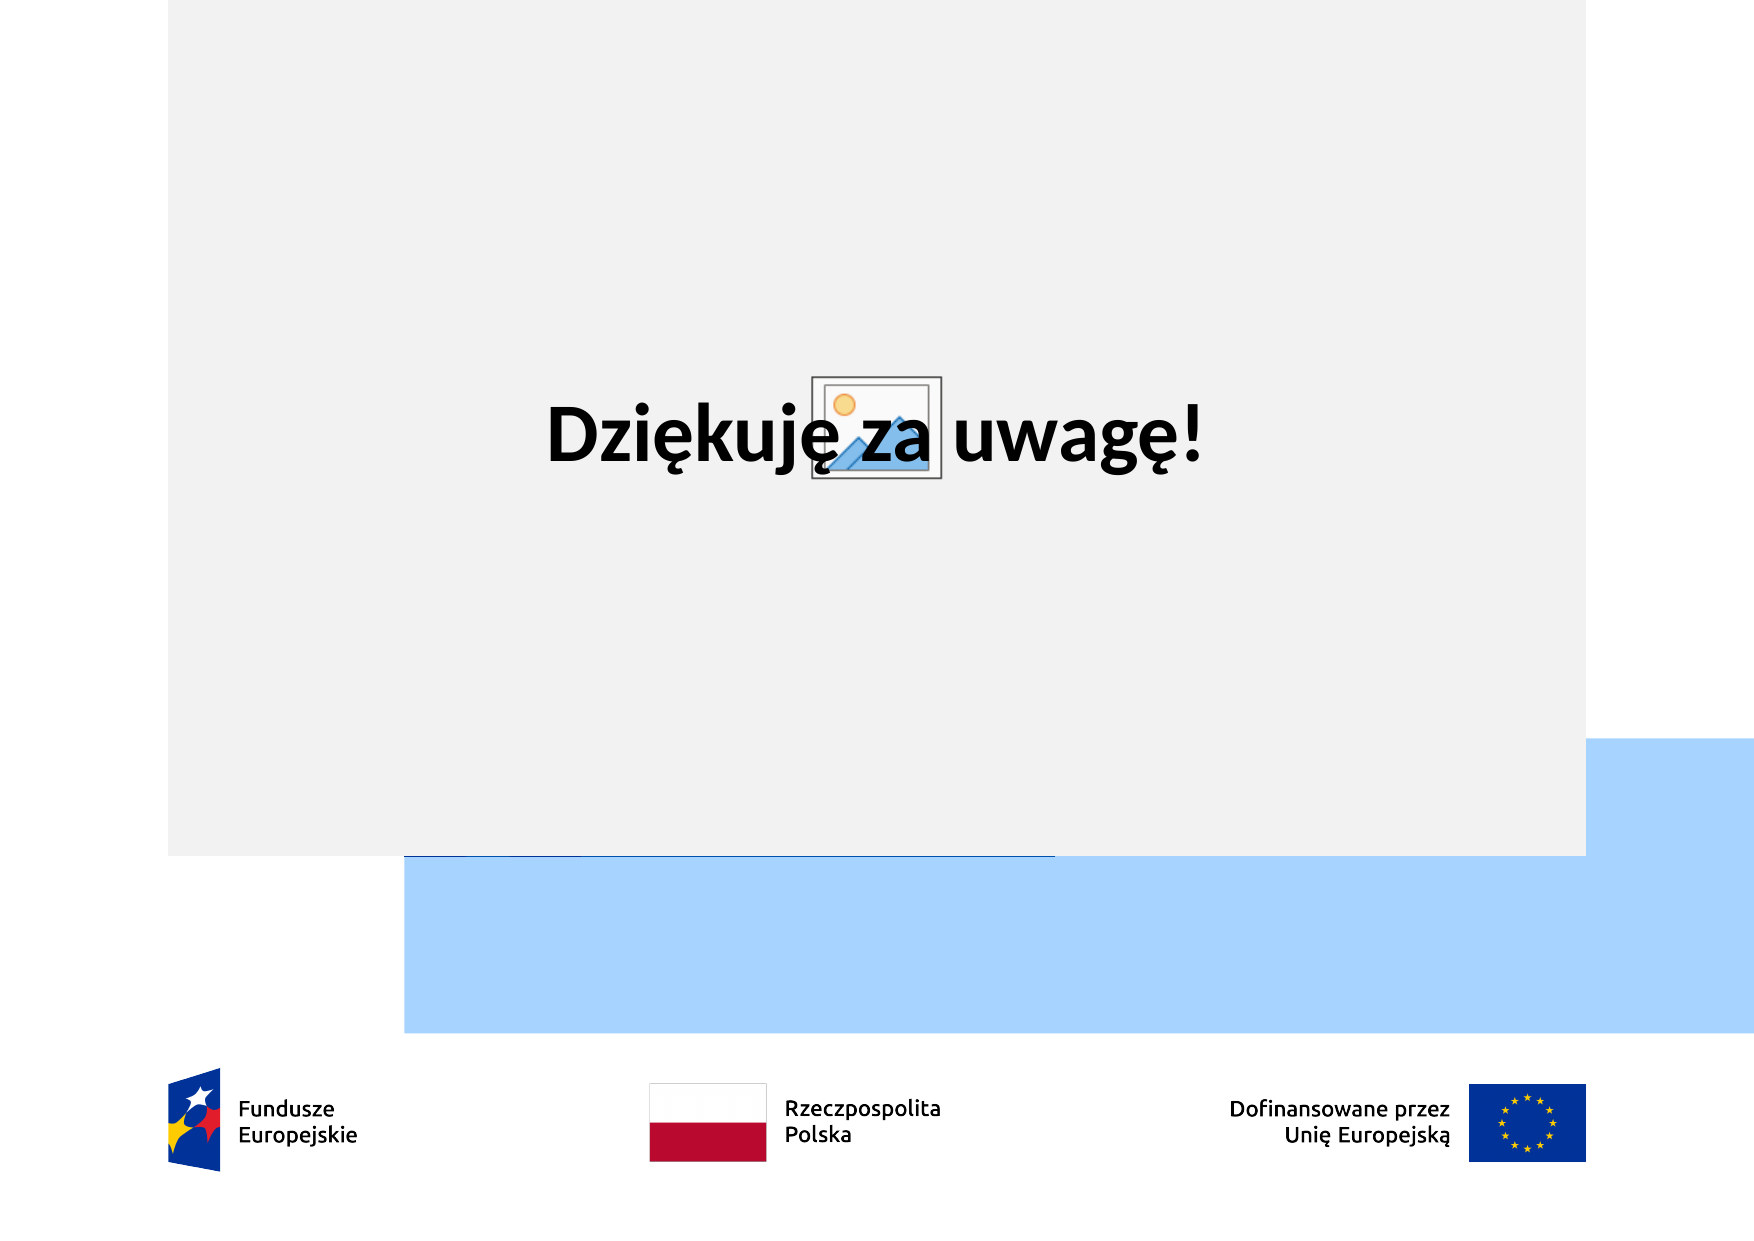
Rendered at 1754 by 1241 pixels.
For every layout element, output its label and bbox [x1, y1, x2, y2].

picture [1192, 1045, 1625, 1201]
picture [610, 1044, 979, 1201]
picture [168, 0, 1586, 857]
picture [129, 1045, 396, 1201]
